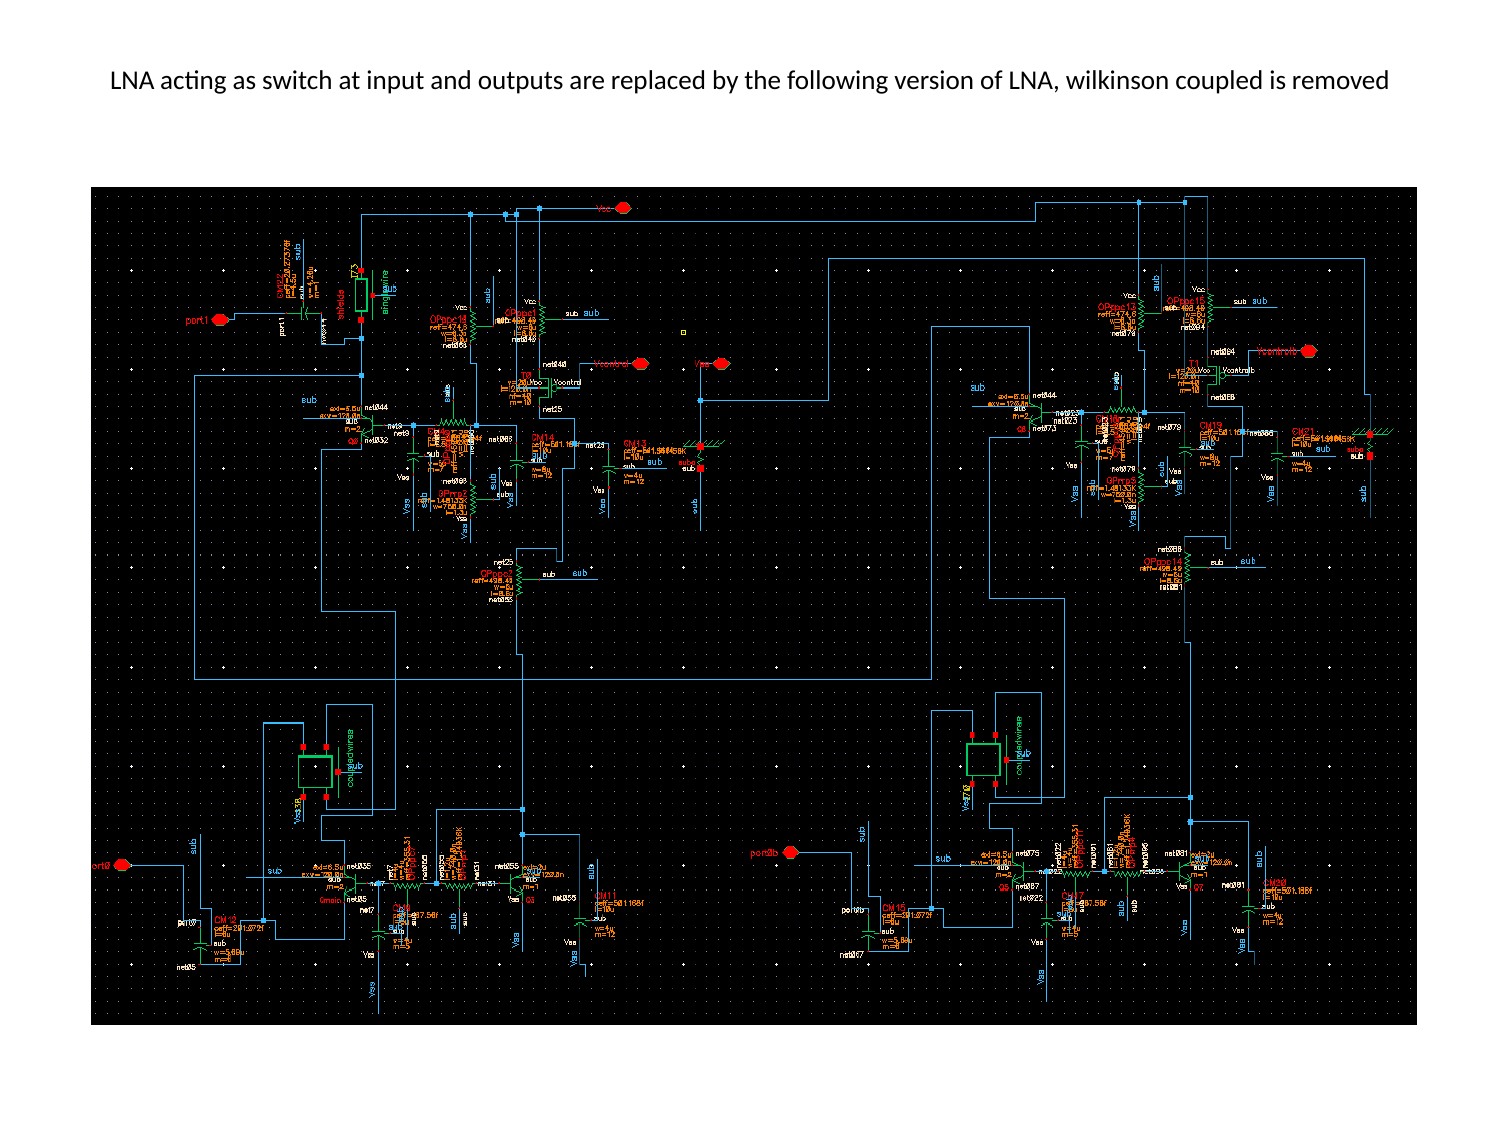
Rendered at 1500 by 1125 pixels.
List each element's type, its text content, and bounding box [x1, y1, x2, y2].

title LNA acting as switch at input and outputs are replaced by the following version of LNA, wilkinson coupled is removed [75, 45, 1425, 113]
picture [91, 187, 1417, 1026]
